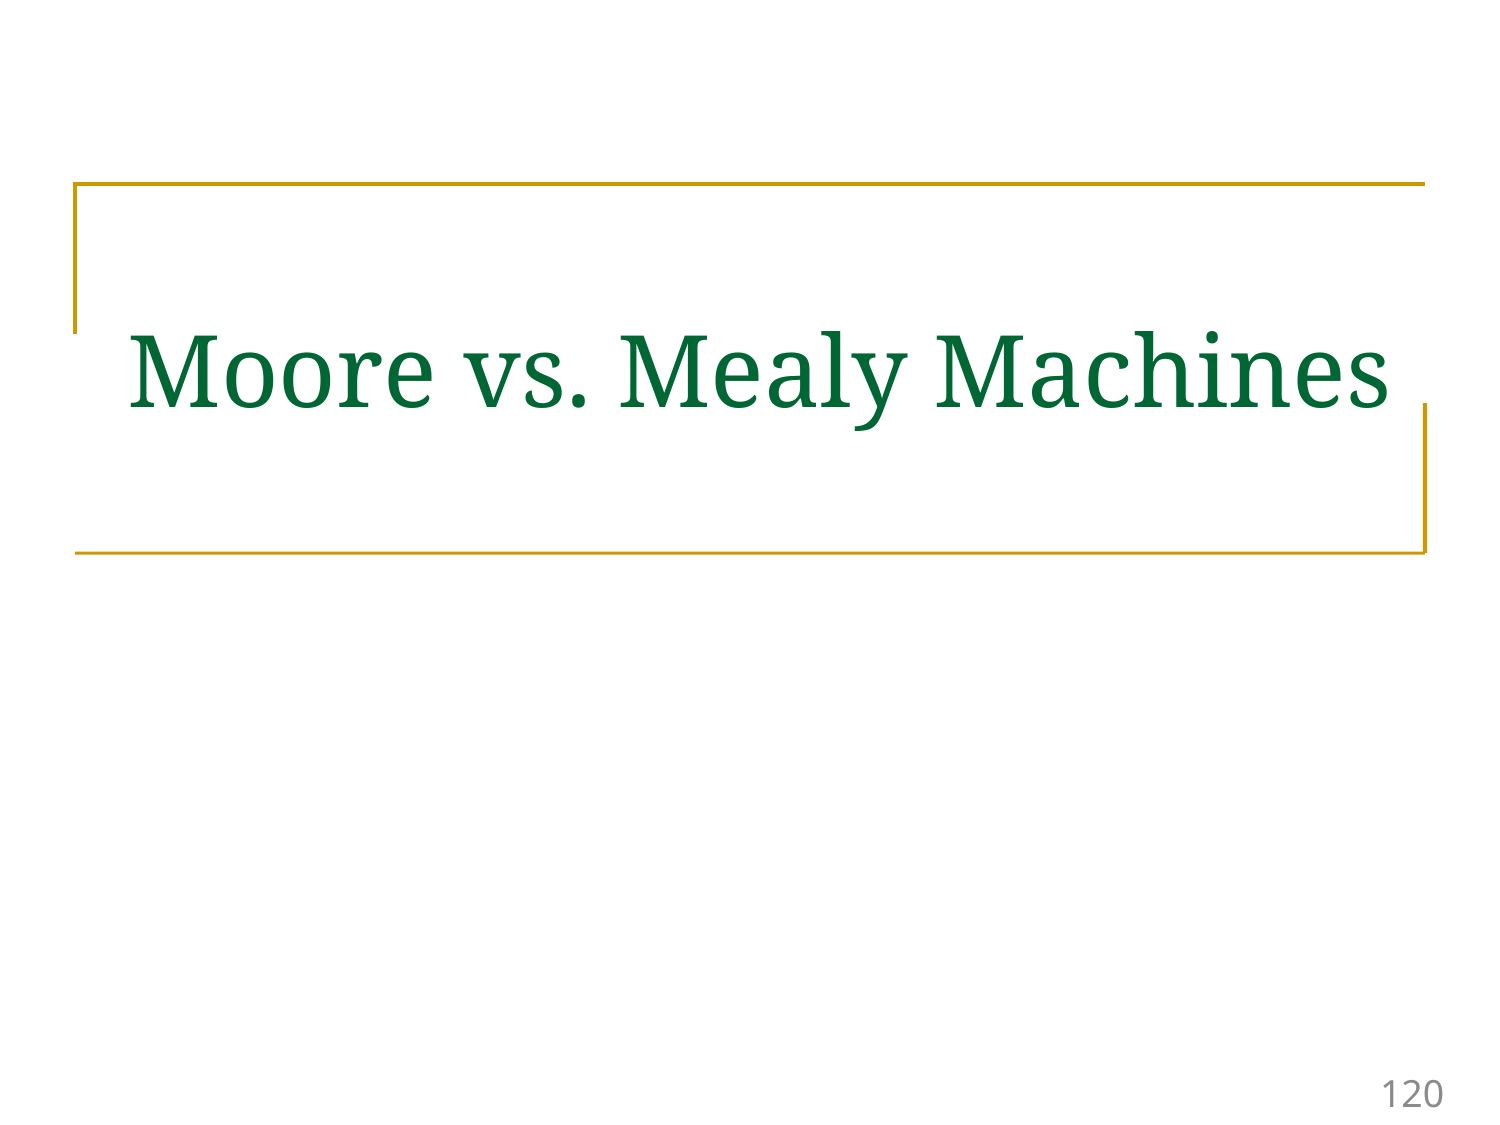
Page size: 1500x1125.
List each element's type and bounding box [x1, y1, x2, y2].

slide_number [1121, 1066, 1460, 1125]
title [112, 299, 1413, 588]
